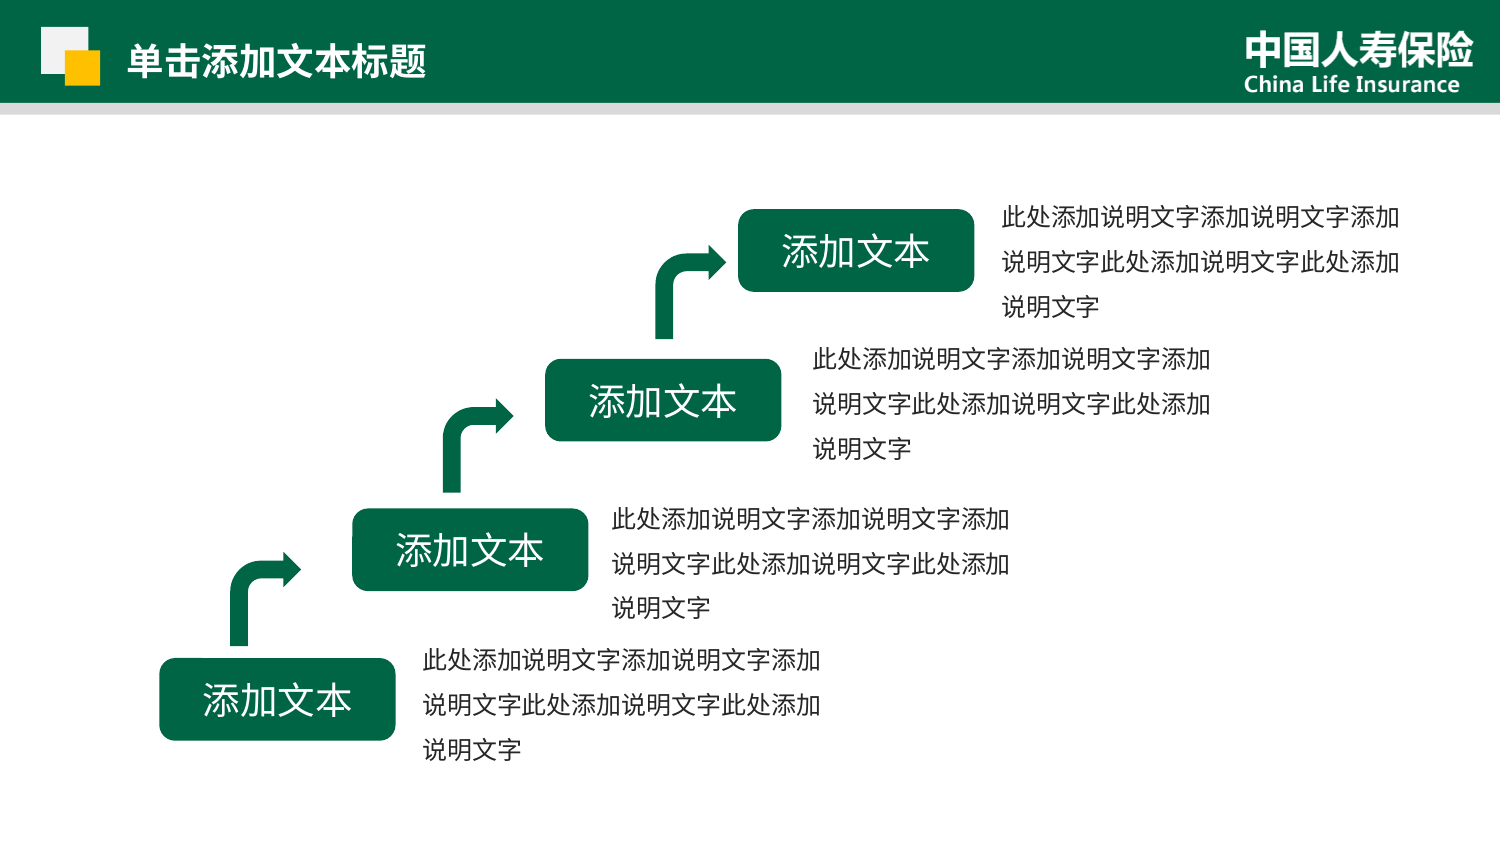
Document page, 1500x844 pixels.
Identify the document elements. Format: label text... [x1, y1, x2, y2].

text_box 此处添加说明文字添加说明文字添加说明文字此处添加说明文字此处添加说明文字 [797, 321, 1235, 464]
text_box 添加文本 [350, 506, 591, 594]
text_box [39, 25, 91, 76]
text_box [440, 396, 516, 495]
text_box [0, 0, 1500, 101]
text_box [0, 101, 1500, 117]
text_box [653, 242, 729, 342]
text_box [228, 549, 304, 649]
text_box 添加文本 [157, 655, 398, 743]
text_box 添加文本 [735, 207, 977, 294]
picture [1240, 21, 1500, 100]
text_box 此处添加说明文字添加说明文字添加说明文字此处添加说明文字此处添加说明文字 [407, 622, 845, 765]
text_box 单击添加文本标题 [112, 30, 491, 91]
text_box 此处添加说明文字添加说明文字添加说明文字此处添加说明文字此处添加说明文字 [986, 179, 1424, 322]
text_box [63, 48, 102, 88]
text_box 此处添加说明文字添加说明文字添加说明文字此处添加说明文字此处添加说明文字 [596, 480, 1034, 623]
text_box 添加文本 [543, 356, 784, 444]
